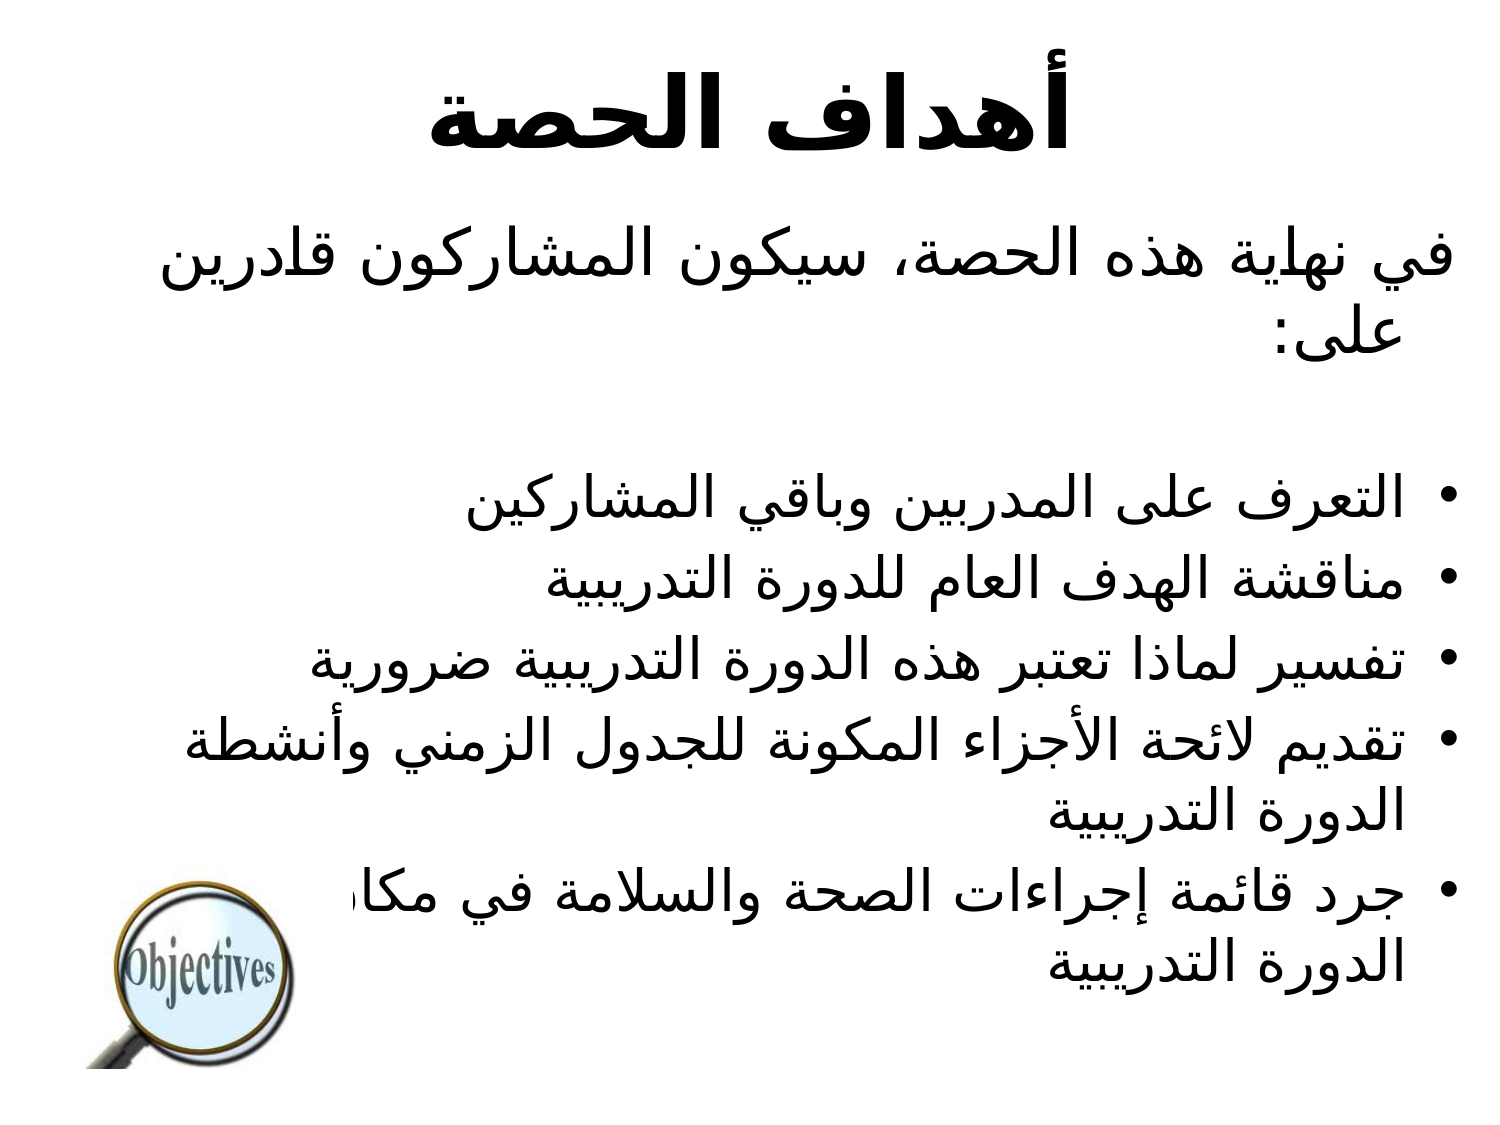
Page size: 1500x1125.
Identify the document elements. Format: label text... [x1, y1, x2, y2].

title أهداف الحصة [75, 45, 1425, 172]
list في نهاية هذه الحصة، سيكون المشاركون قادرين على: التعرف على المدربين وباقي المشاركين مناقشة الهدف العام للدورة التدريبية تفسير لماذا تعتبر هذه الدورة التدريبية ضرورية تقديم لائحة الأجزاء المكونة للجدول الزمني وأنشطة الدورة التدريبية جرد قائمة إجراءات الصحة والسلامة في مكان انعقاد الدورة التدريبية [75, 202, 1472, 1005]
picture [49, 867, 353, 1069]
